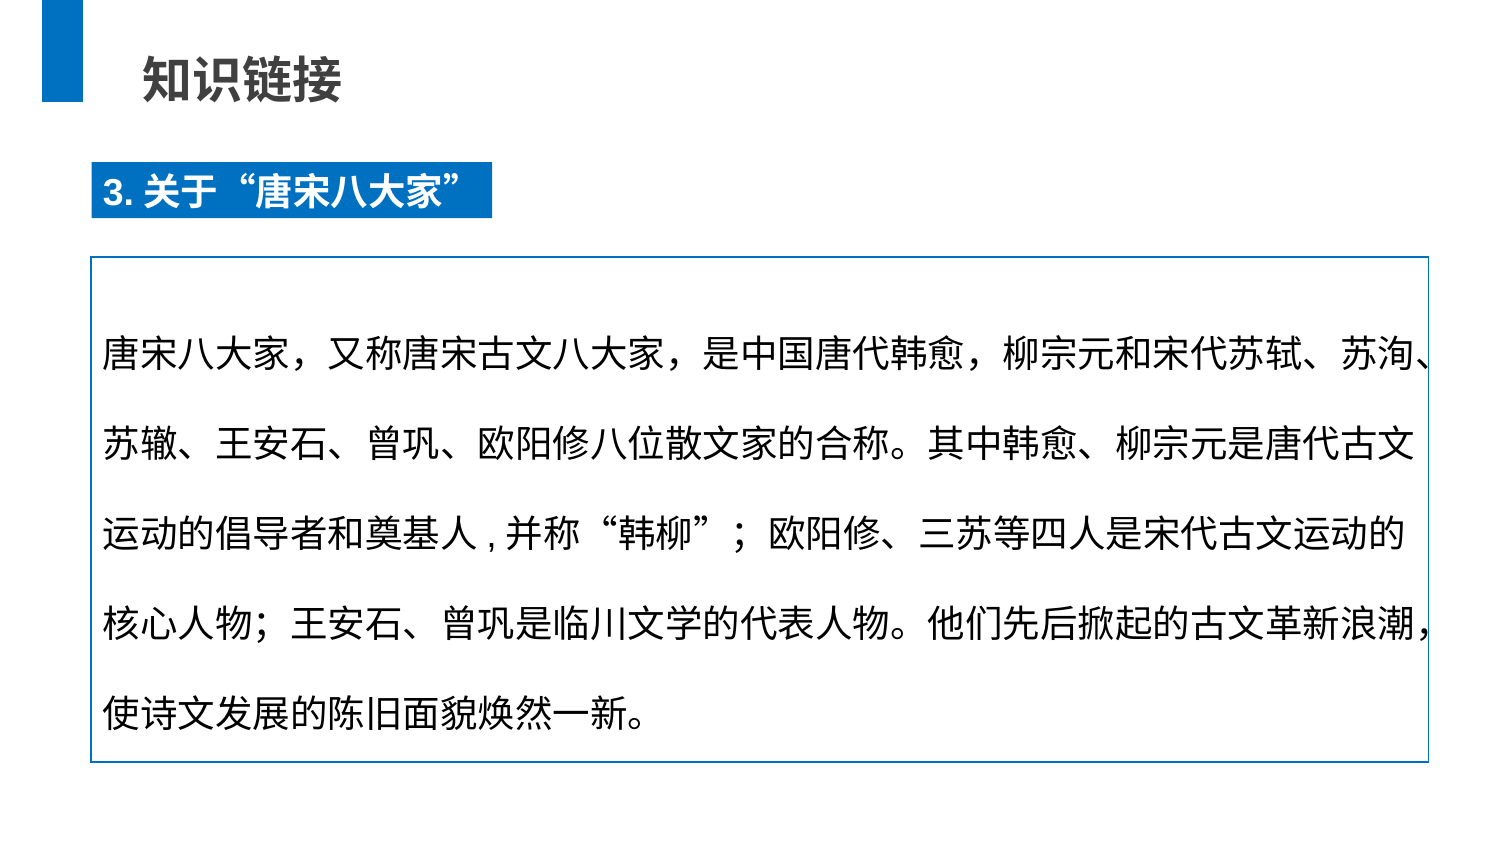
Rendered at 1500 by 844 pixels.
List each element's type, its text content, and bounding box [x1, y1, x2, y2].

text_box 唐宋八大家，又称唐宋古文八大家，是中国唐代韩愈，柳宗元和宋代苏轼、苏洵、苏辙、王安石、曾巩、欧阳修八位散文家的合称。其中韩愈、柳宗元是唐代古文运动的倡导者和奠基人,并称“韩柳”；欧阳修、三苏等四人是宋代古文运动的核心人物；王安石、曾巩是临川文学的代表人物。他们先后掀起的古文革新浪潮，使诗文发展的陈旧面貌焕然一新。 [91, 257, 1429, 762]
text_box 知识链接 [107, 42, 485, 114]
text_box [42, 0, 83, 102]
text_box 3.关于“唐宋八大家” [91, 162, 493, 219]
